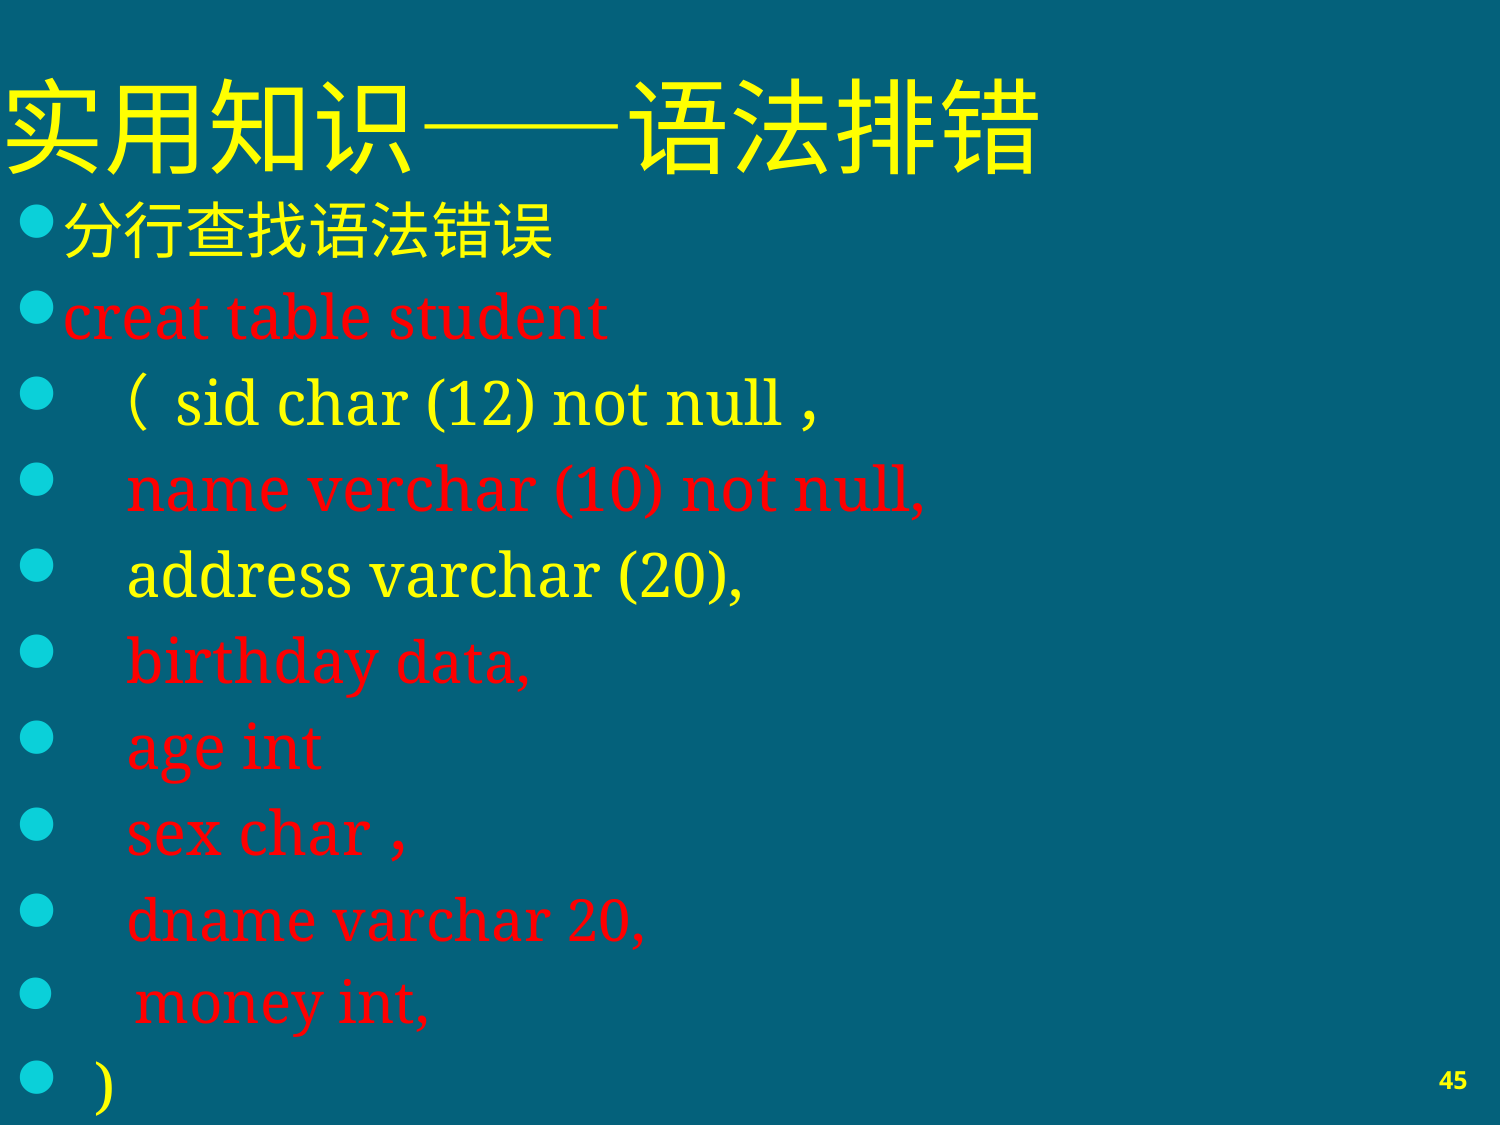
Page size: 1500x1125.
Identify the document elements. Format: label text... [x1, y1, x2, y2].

title 实用知识——语法排错 [0, 0, 1500, 184]
text_box 45 [1155, 1024, 1468, 1100]
list 分行查找语法错误 creat table student （ sid char (12) not null， name verchar (10) not null, address varchar (20), birthday data, age int sex char， dname varchar 20, money int, ) [0, 184, 1500, 1125]
